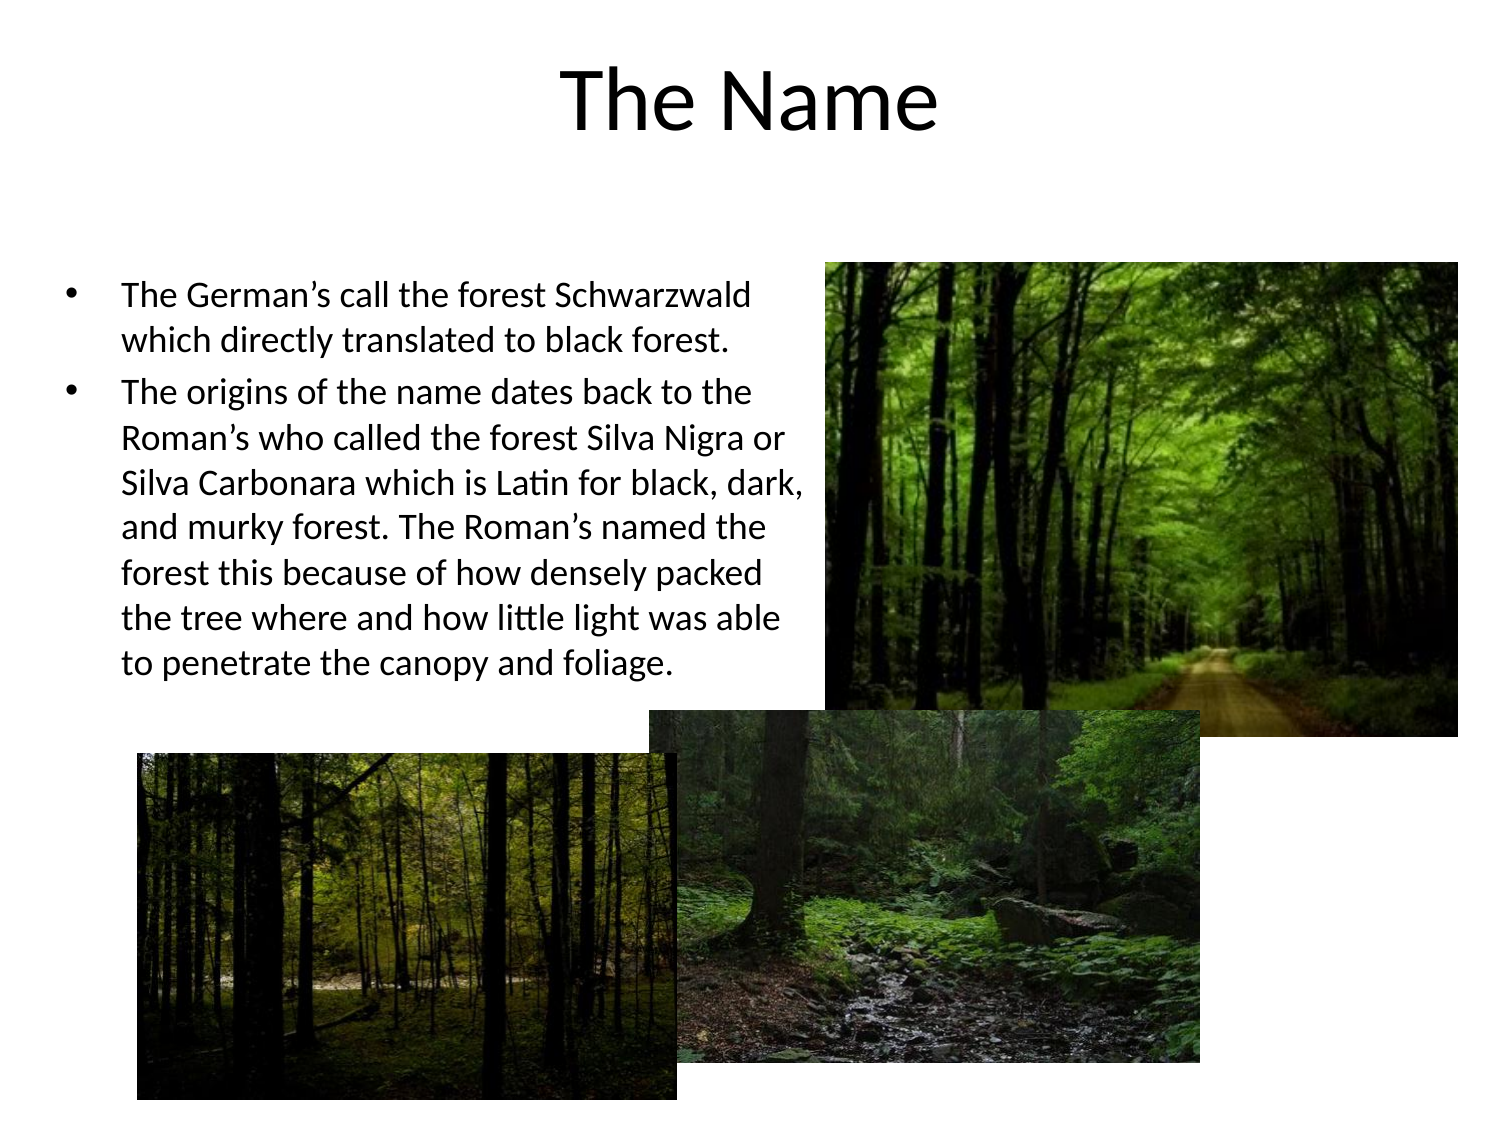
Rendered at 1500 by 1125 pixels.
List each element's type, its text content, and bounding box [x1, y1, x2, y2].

list The German’s call the forest Schwarzwald which directly translated to black forest. The origins of the name dates back to the Roman’s who called the forest Silva Nigra or Silva Carbonara which is Latin for black, dark, and murky forest. The Roman’s named the forest this because of how densely packed the tree where and how little light was able to penetrate the canopy and foliage. [50, 262, 822, 813]
picture [137, 262, 1458, 1101]
title The Name [75, 0, 1425, 188]
